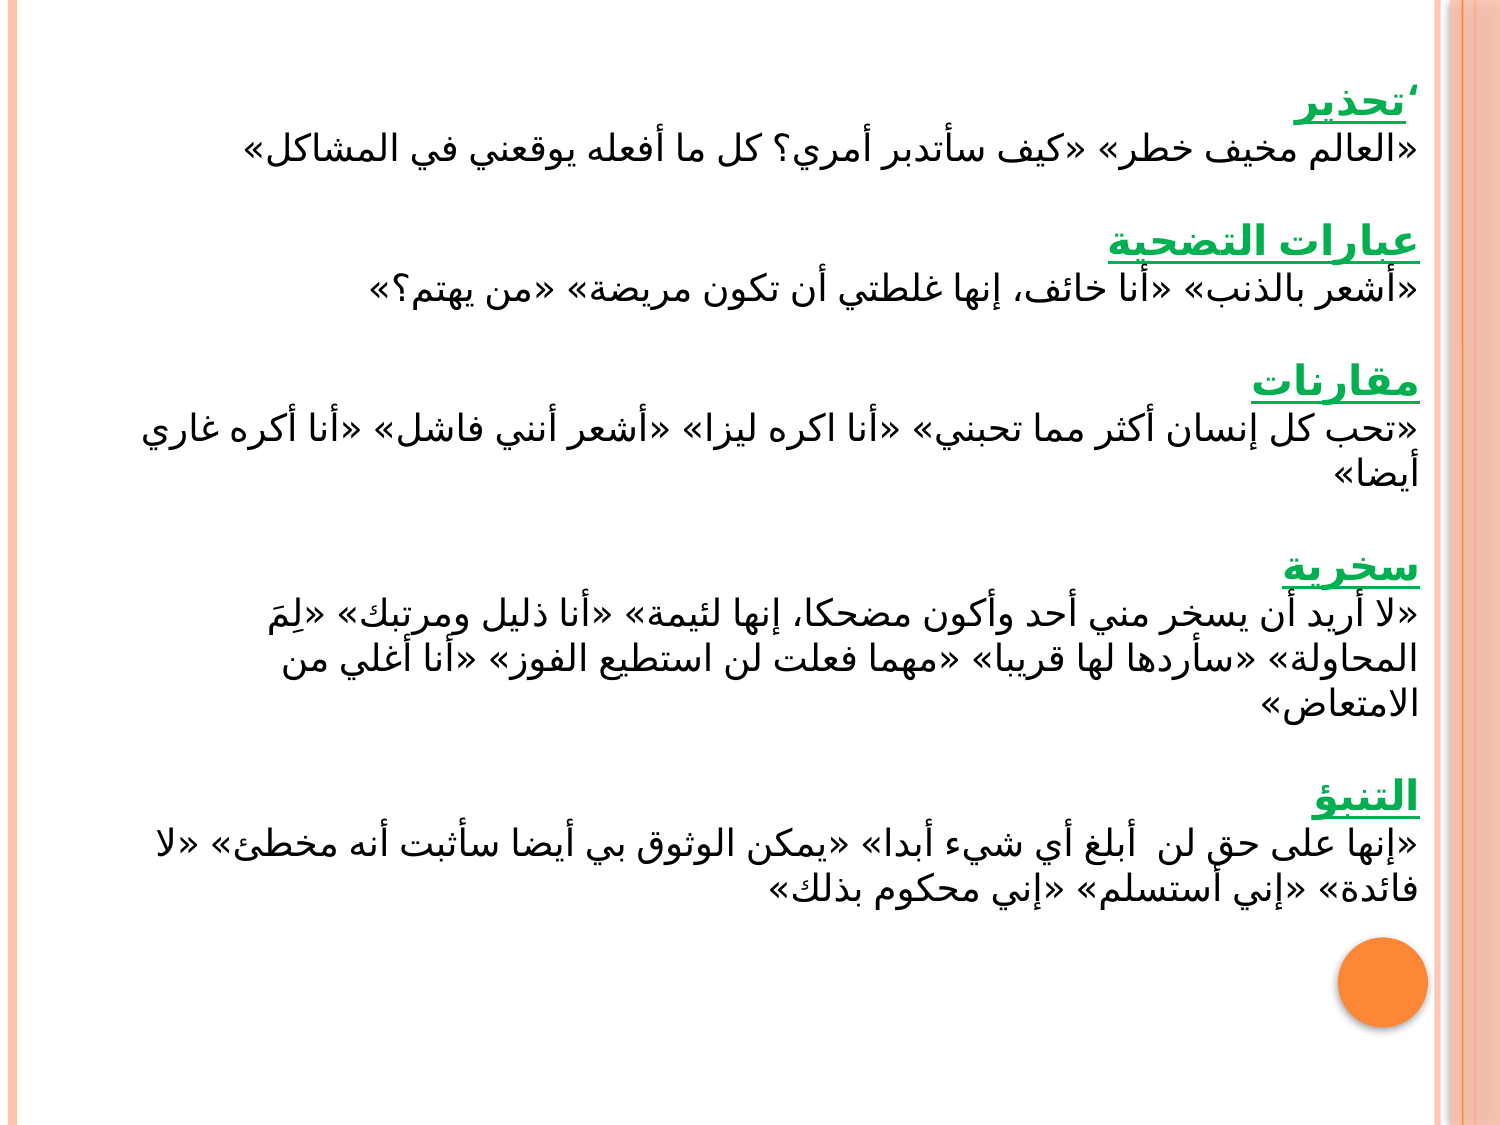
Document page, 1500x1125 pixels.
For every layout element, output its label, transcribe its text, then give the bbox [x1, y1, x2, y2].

text_box ‘تحذير «العالم مخيف خطر» «كيف سأتدبر أمري؟ كل ما أفعله يوقعني في المشاكل» عبارات التضحية «أشعر بالذنب» «أنا خائف، إنها غلطتي أن تكون مريضة» «من يهتم؟» مقارنات «تحب كل إنسان أكثر مما تحبني» «أنا اكره ليزا» «أشعر أنني فاشل» «أنا أكره غاري أيضا» سخرية «لا أريد أن يسخر مني أحد وأكون مضحكا، إنها لئيمة» «أنا ذليل ومرتبك» «لِمَ المحاولة» «سأردها لها قريبا» «مهما فعلت لن استطيع الفوز» «أنا أغلي من الامتعاض» التنبؤ «إنها على حق لن أبلغ أي شيء أبدا» «يمكن الوثوق بي أيضا سأثبت أنه مخطئ» «لا فائدة» «إني أستسلم» «إني محكوم بذلك» [123, 66, 1435, 917]
